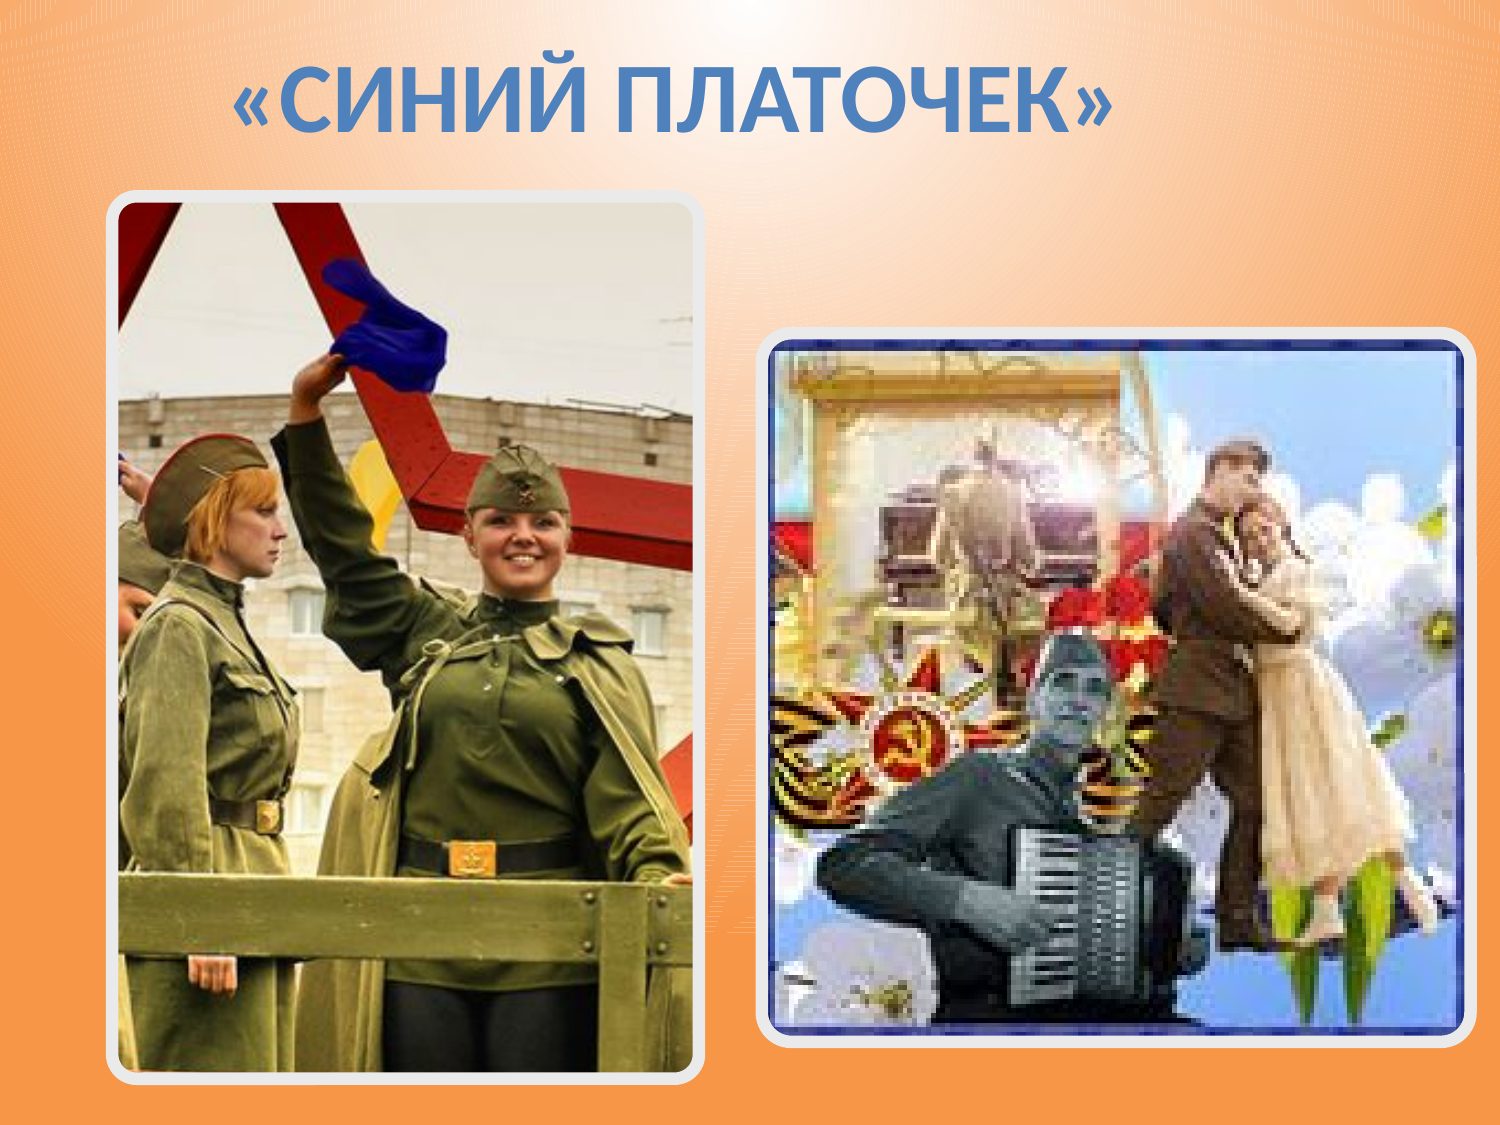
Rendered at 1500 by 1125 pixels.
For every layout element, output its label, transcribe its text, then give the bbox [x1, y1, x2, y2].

picture [761, 332, 1471, 1043]
picture [111, 196, 700, 1079]
text_box «СИНИЙ ПЛАТОЧЕК» [211, 24, 1140, 160]
